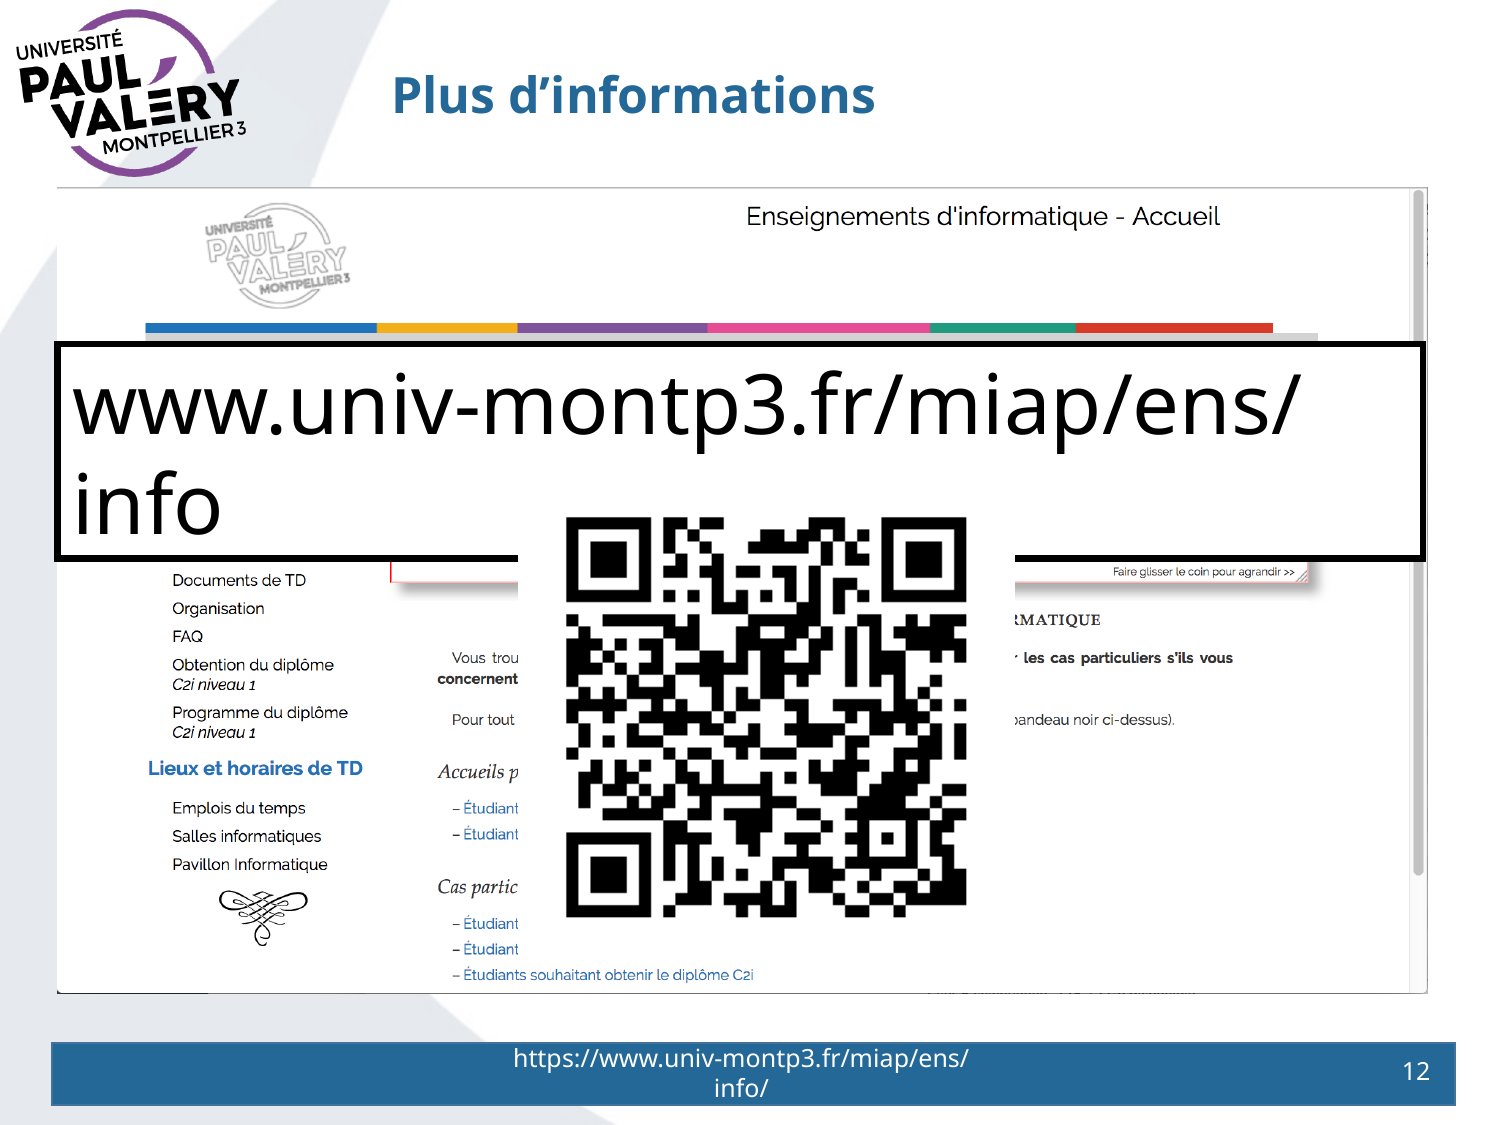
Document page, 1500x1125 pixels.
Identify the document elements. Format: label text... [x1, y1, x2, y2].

picture [0, 0, 1500, 1125]
slide_number 12 [1107, 1042, 1446, 1103]
title Plus d’informations [376, 28, 1500, 168]
footer https://www.univ-montp3.fr/miap/ens/info/ [480, 1042, 1004, 1103]
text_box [57, 343, 1424, 966]
